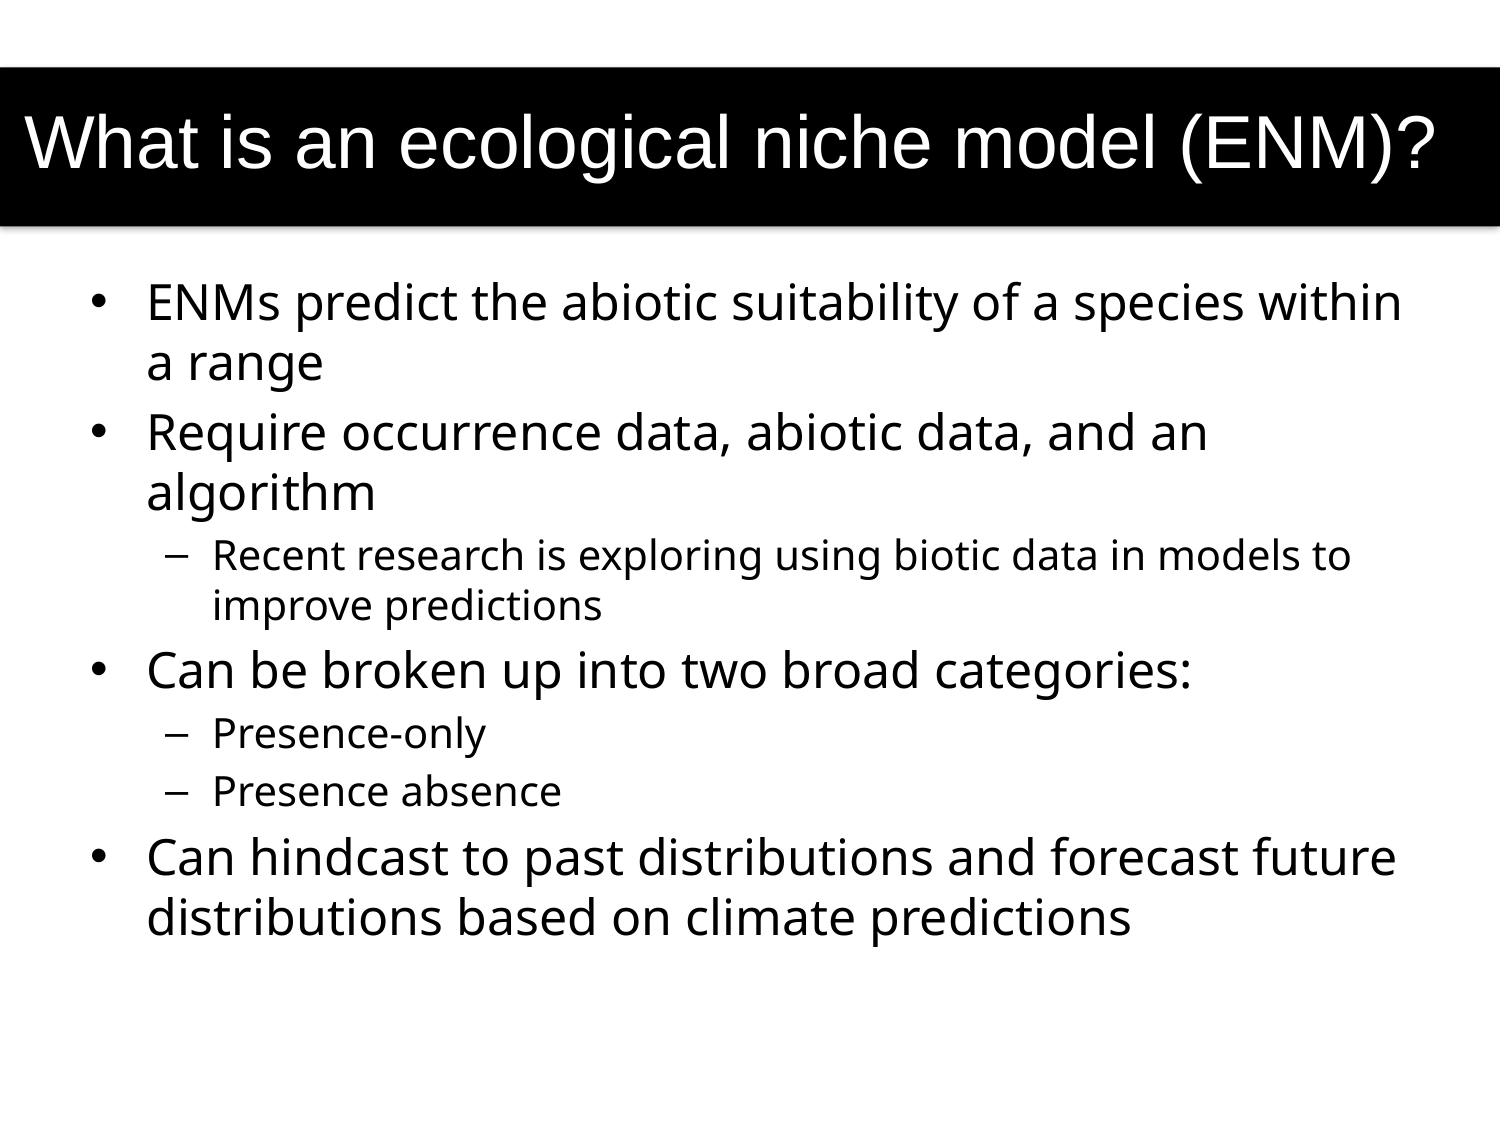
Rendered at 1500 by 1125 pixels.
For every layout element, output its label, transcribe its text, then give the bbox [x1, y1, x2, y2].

list ENMs predict the abiotic suitability of a species within a range Require occurrence data, abiotic data, and an algorithm Recent research is exploring using biotic data in models to improve predictions Can be broken up into two broad categories: Presence-only Presence absence Can hindcast to past distributions and forecast future distributions based on climate predictions [75, 262, 1425, 1005]
text_box What is an ecological niche model (ENM)? [9, 45, 1500, 233]
text_box [0, 67, 9, 227]
